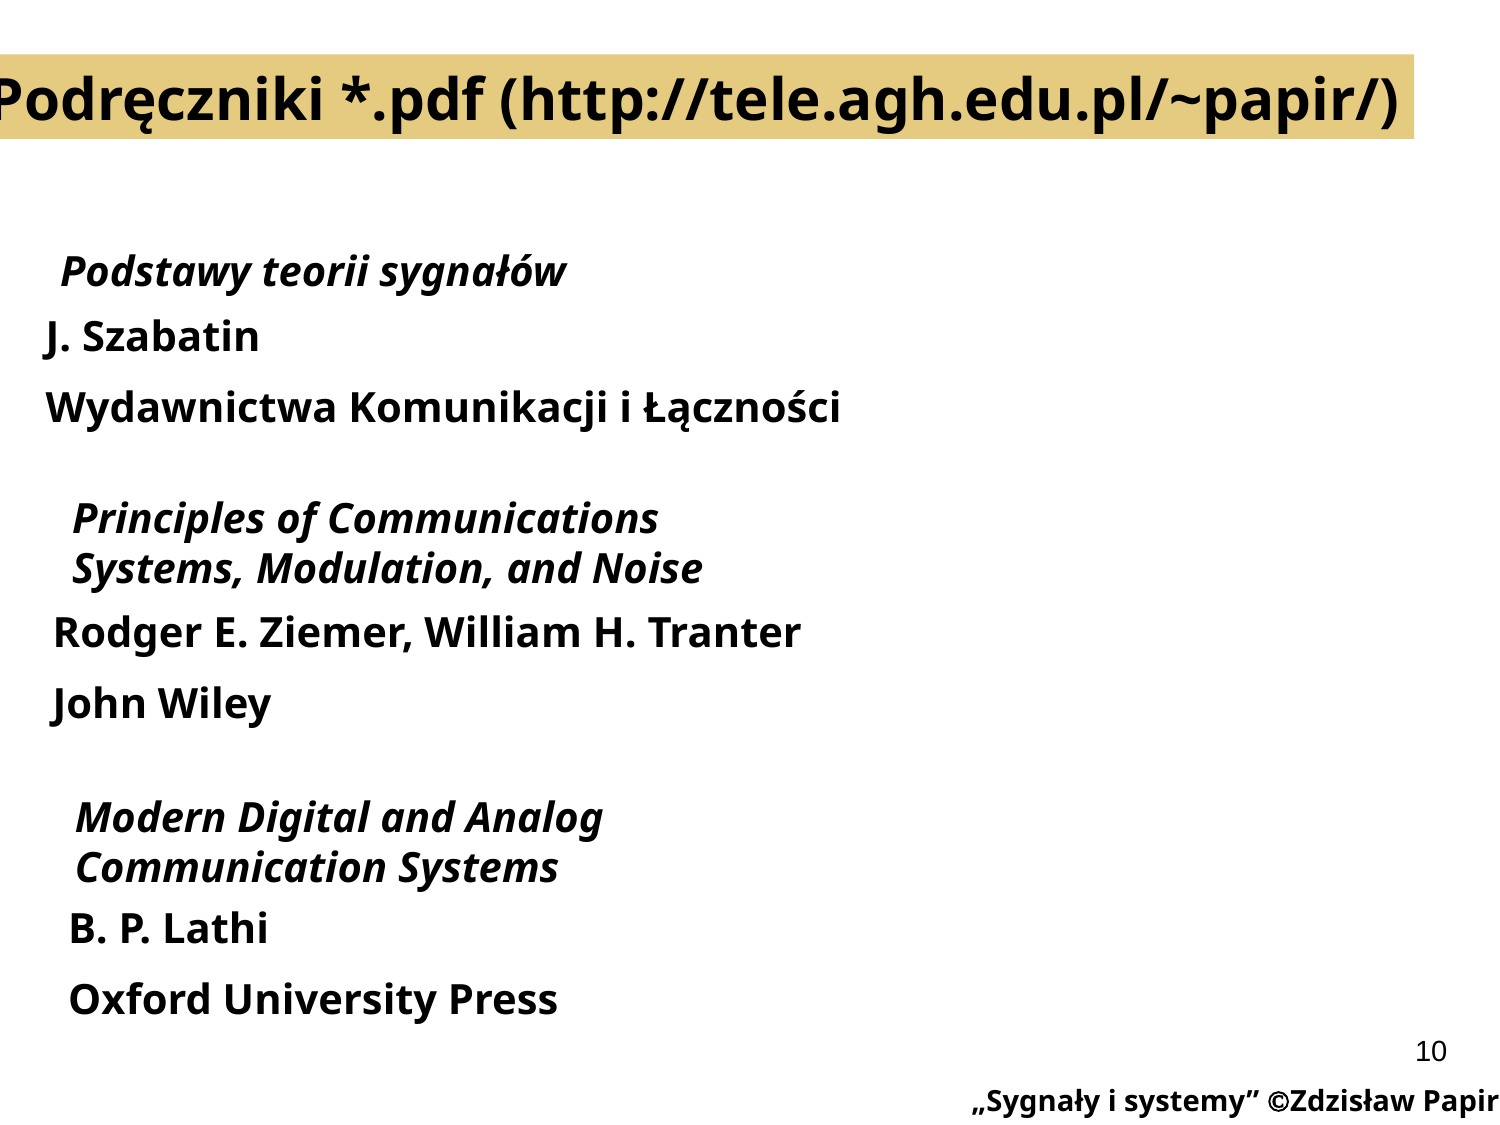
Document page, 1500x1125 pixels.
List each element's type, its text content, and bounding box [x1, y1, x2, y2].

text_box J. Szabatin Wydawnictwa Komunikacji i Łączności [30, 302, 857, 439]
slide_number 10 [1149, 1024, 1463, 1101]
text_box B. P. Lathi Oxford University Press [53, 894, 574, 1030]
text_box Podręczniki *.pdf (http://tele.agh.edu.pl/~papir/) [0, 54, 1415, 139]
text_box Principles of Communications Systems, Modulation, and Noise [57, 484, 719, 598]
text_box Rodger E. Ziemer, William H. Tranter John Wiley [37, 598, 817, 734]
text_box „Sygnały i systemy” Zdzisław Papir [956, 1074, 1500, 1125]
text_box Podstawy teorii sygnałów [45, 236, 582, 302]
text_box Modern Digital and Analog Communication Systems [59, 783, 619, 898]
